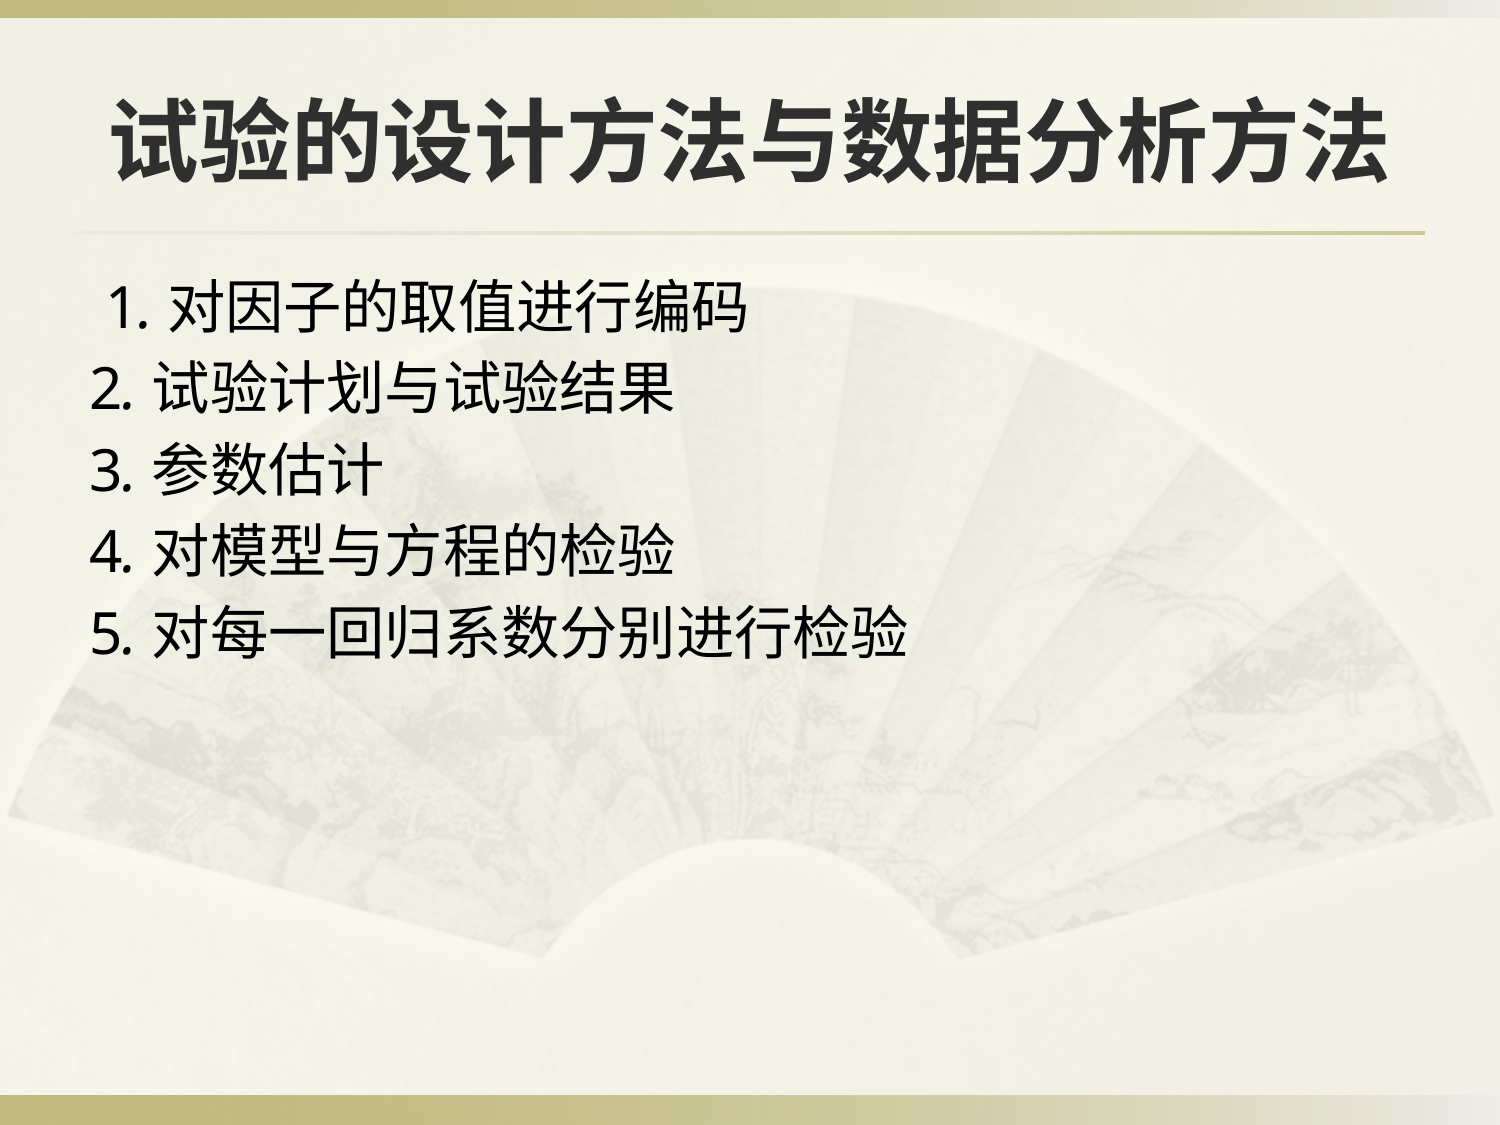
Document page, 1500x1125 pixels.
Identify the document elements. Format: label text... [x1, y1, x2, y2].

list 1.对因子的取值进行编码 2.试验计划与试验结果 3.参数估计 4.对模型与方程的检验 5.对每一回归系数分别进行检验 [75, 262, 1425, 1032]
title 试验的设计方法与数据分析方法 [75, 45, 1425, 233]
